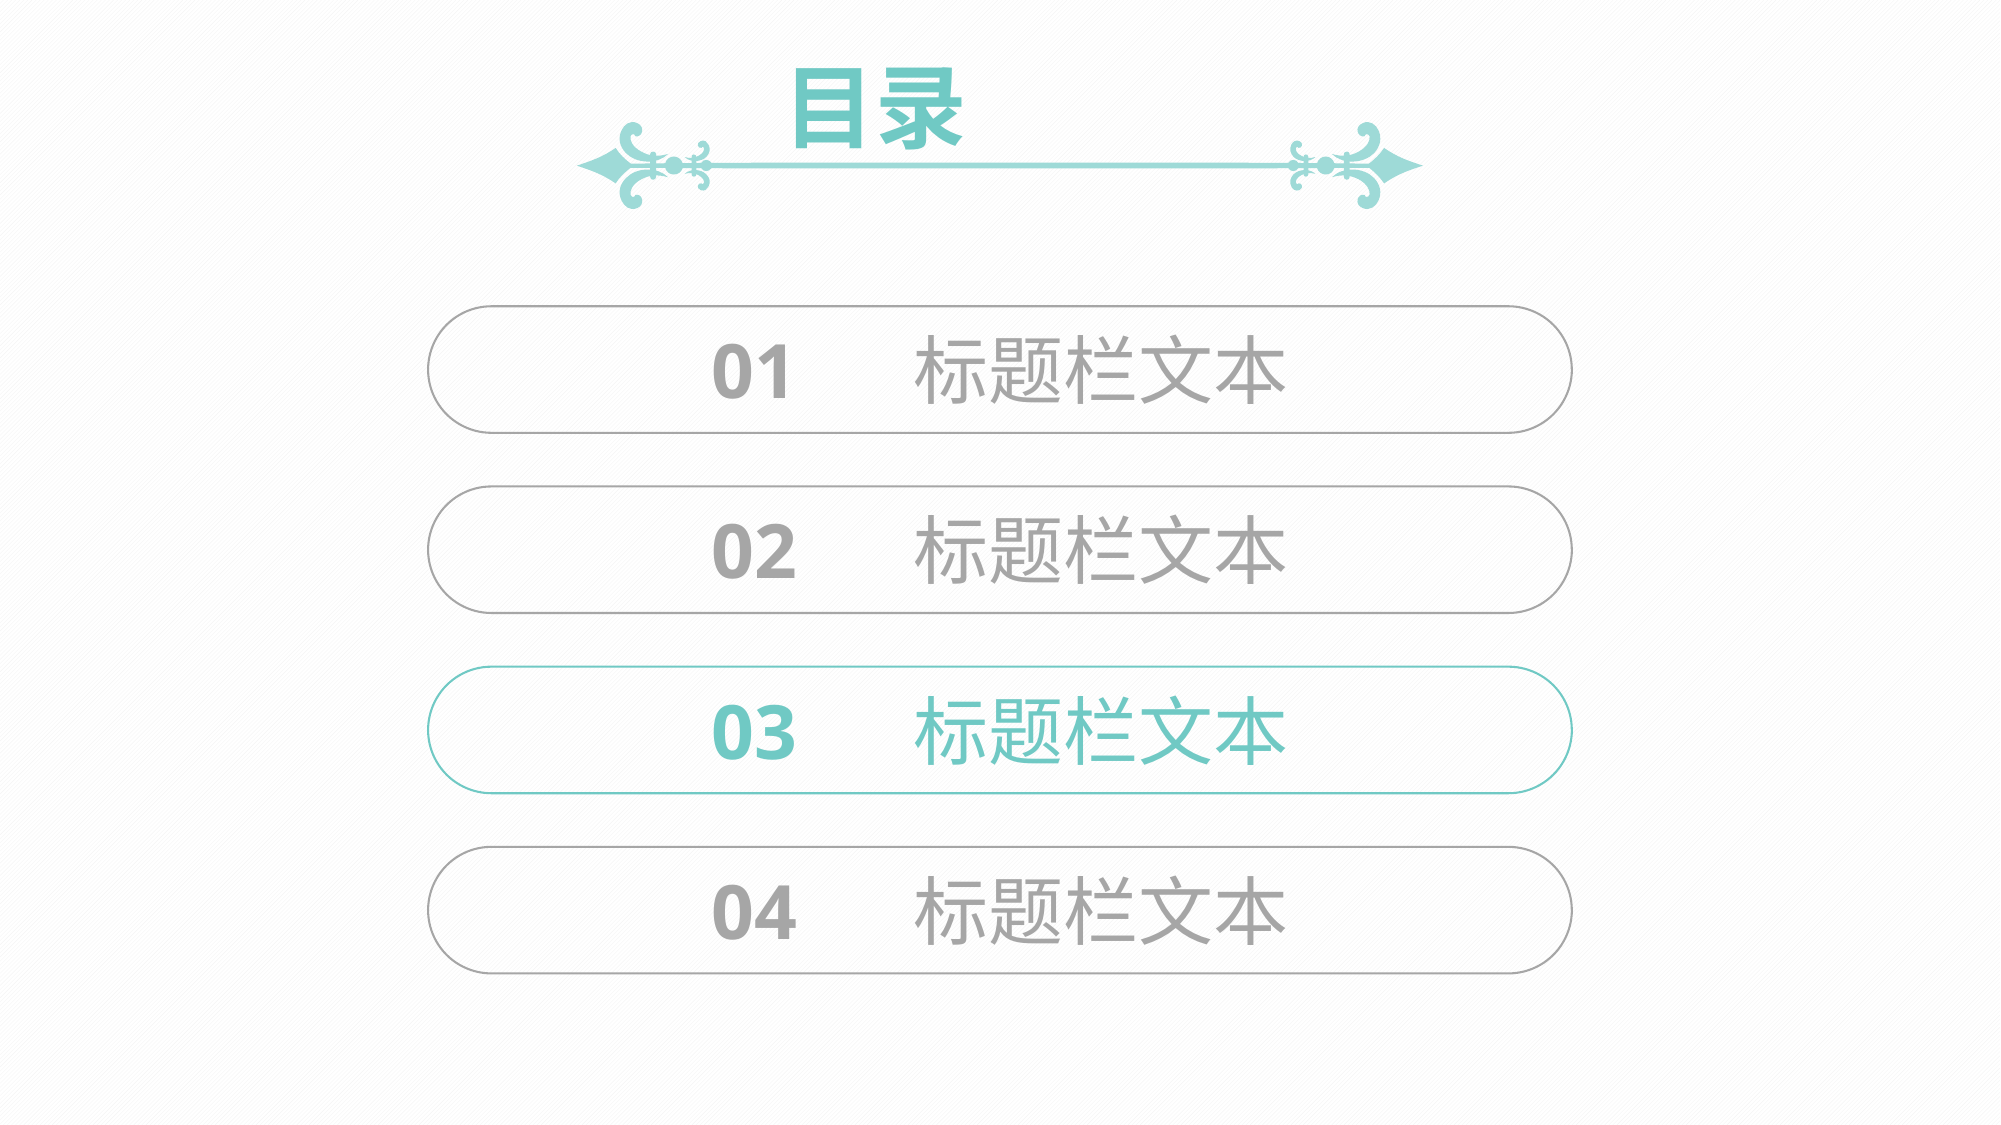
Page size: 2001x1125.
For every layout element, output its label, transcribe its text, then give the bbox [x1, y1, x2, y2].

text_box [428, 486, 1572, 613]
text_box 目录 [769, 42, 1231, 119]
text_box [428, 306, 1572, 433]
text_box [576, 119, 1423, 212]
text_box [428, 666, 1572, 794]
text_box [428, 846, 1572, 974]
